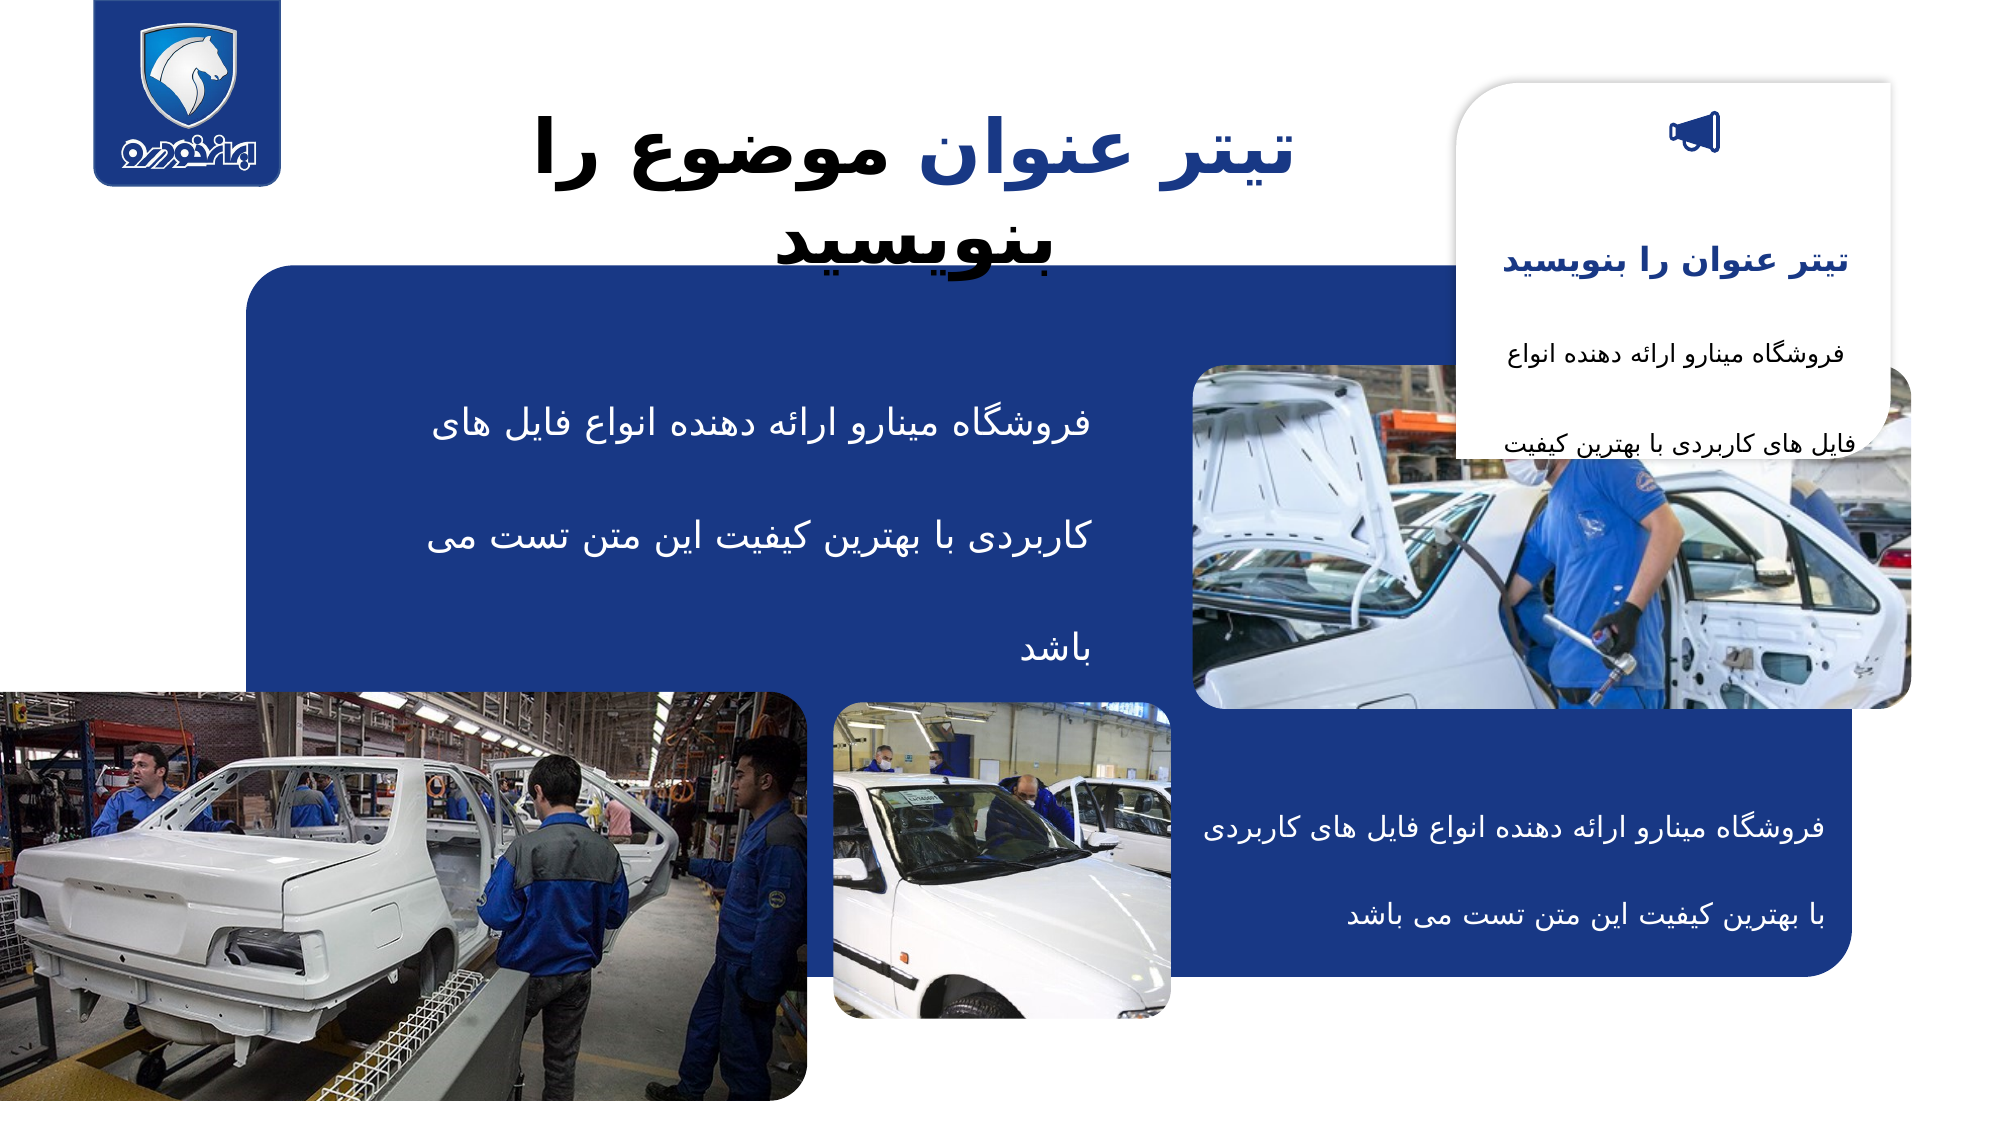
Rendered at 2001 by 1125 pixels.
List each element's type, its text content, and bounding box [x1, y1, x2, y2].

text_box [245, 264, 1853, 978]
text_box [1455, 81, 1892, 365]
text_box تیتر عنوان موضوع را بنویسید [431, 91, 1400, 287]
text_box فروشگاه مینارو ارائه دهنده انواع فایل های کاربردی با بهترین کیفیت این متن تست می باشد [331, 323, 1108, 676]
text_box فروشگاه مینارو ارائه دهنده انواع فایل های کاربردی با بهترین کیفیت این متن تست می باشد [1181, 748, 1842, 938]
text_box [93, 0, 281, 187]
picture [109, 12, 265, 186]
text_box تیتر عنوان را بنویسید فروشگاه مینارو ارائه دهنده انواع فایل های کاربردی با بهترین کیفیت [1476, 150, 1877, 365]
picture [833, 702, 1171, 1019]
picture [1192, 365, 1912, 709]
text_box [1669, 110, 1720, 150]
picture [0, 691, 808, 1101]
